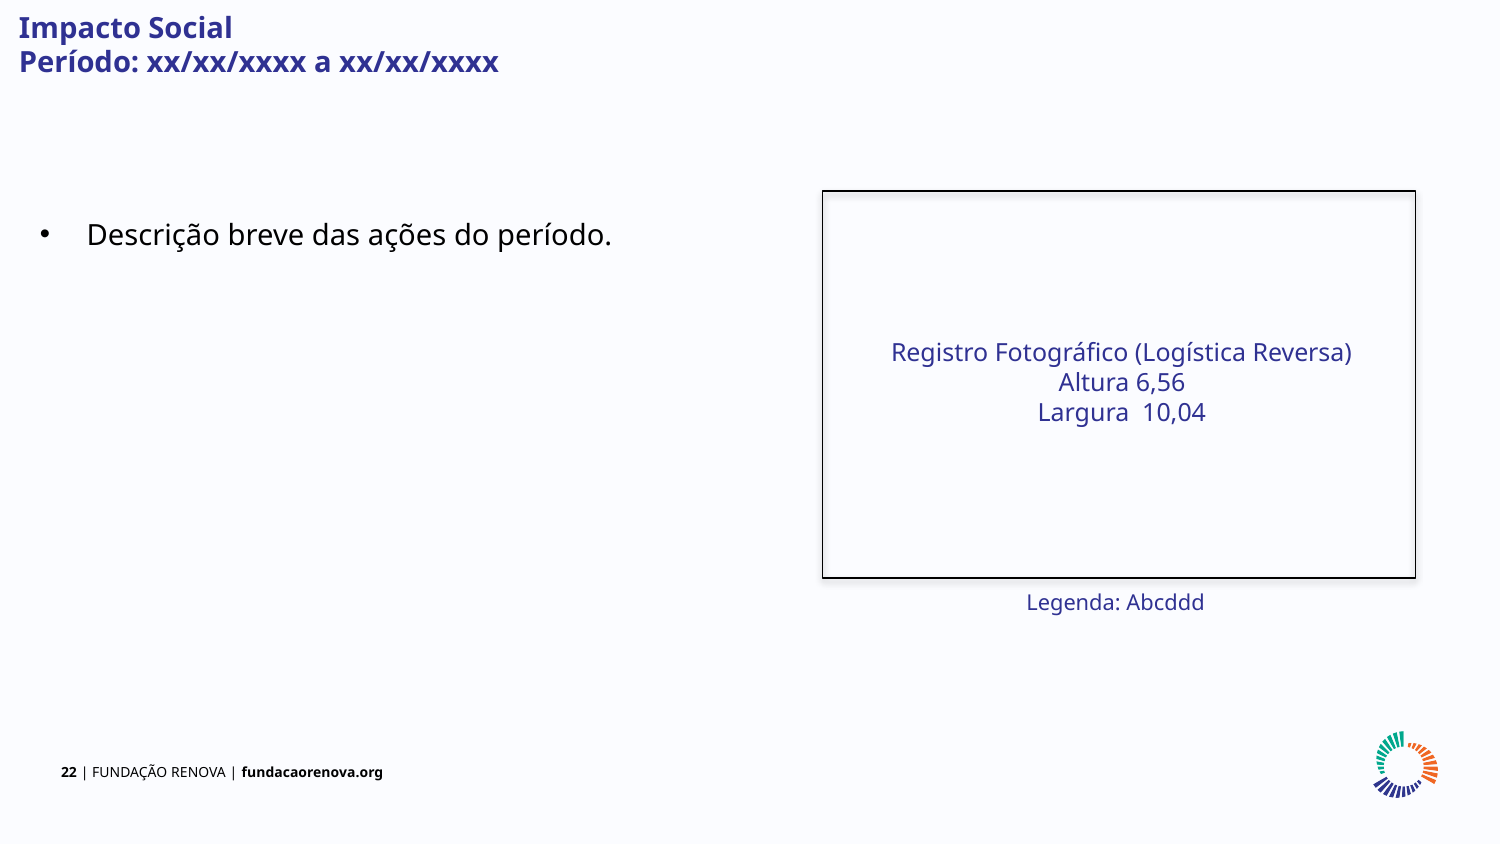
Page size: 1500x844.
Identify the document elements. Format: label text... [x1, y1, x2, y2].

text_box Registro Fotográfico (Logística Reversa) Altura 6,56 Largura 10,04 [852, 328, 1392, 479]
text_box Descrição breve das ações do período. [25, 190, 771, 259]
text_box Impacto Social Período: xx/xx/xxxx a xx/xx/xxxx [4, 2, 956, 104]
text_box [822, 190, 1416, 579]
text_box Legenda: Abcddd [1011, 581, 1274, 623]
picture [1373, 731, 1438, 798]
